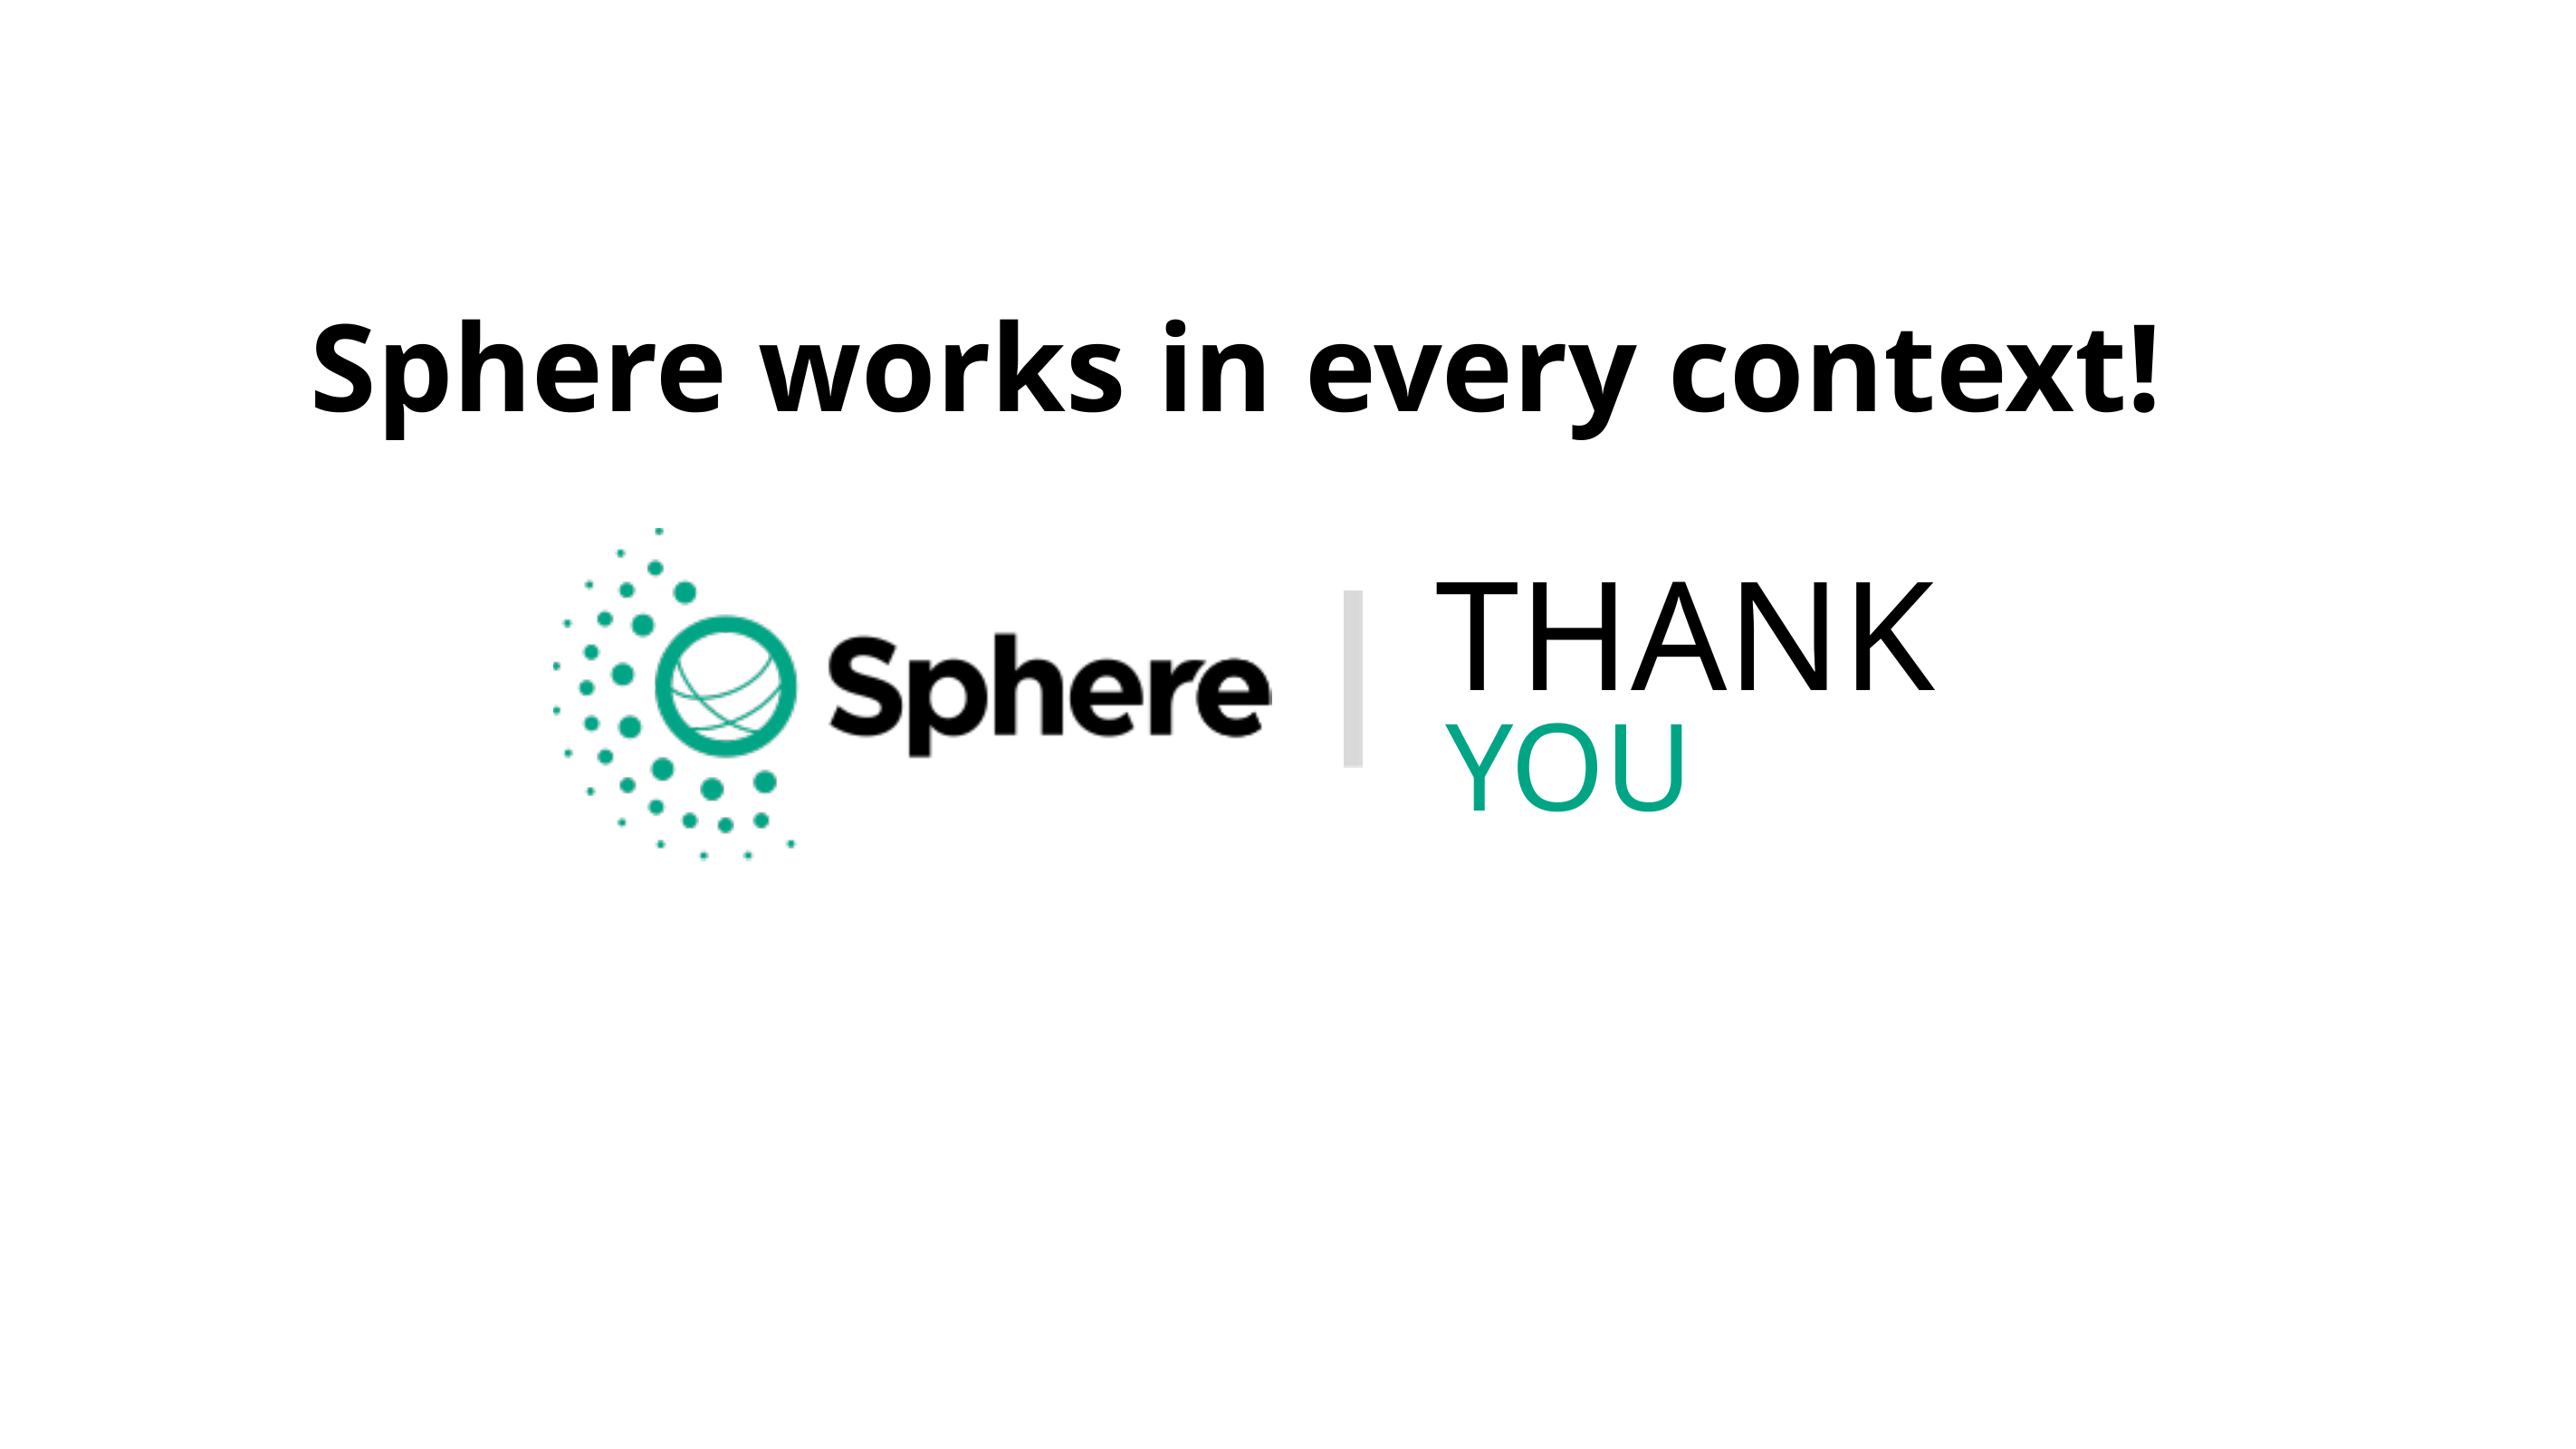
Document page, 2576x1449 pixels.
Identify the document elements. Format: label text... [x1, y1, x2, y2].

picture [1344, 590, 1363, 768]
picture [553, 528, 1272, 861]
text_box Sphere works in every context! [296, 283, 2279, 453]
